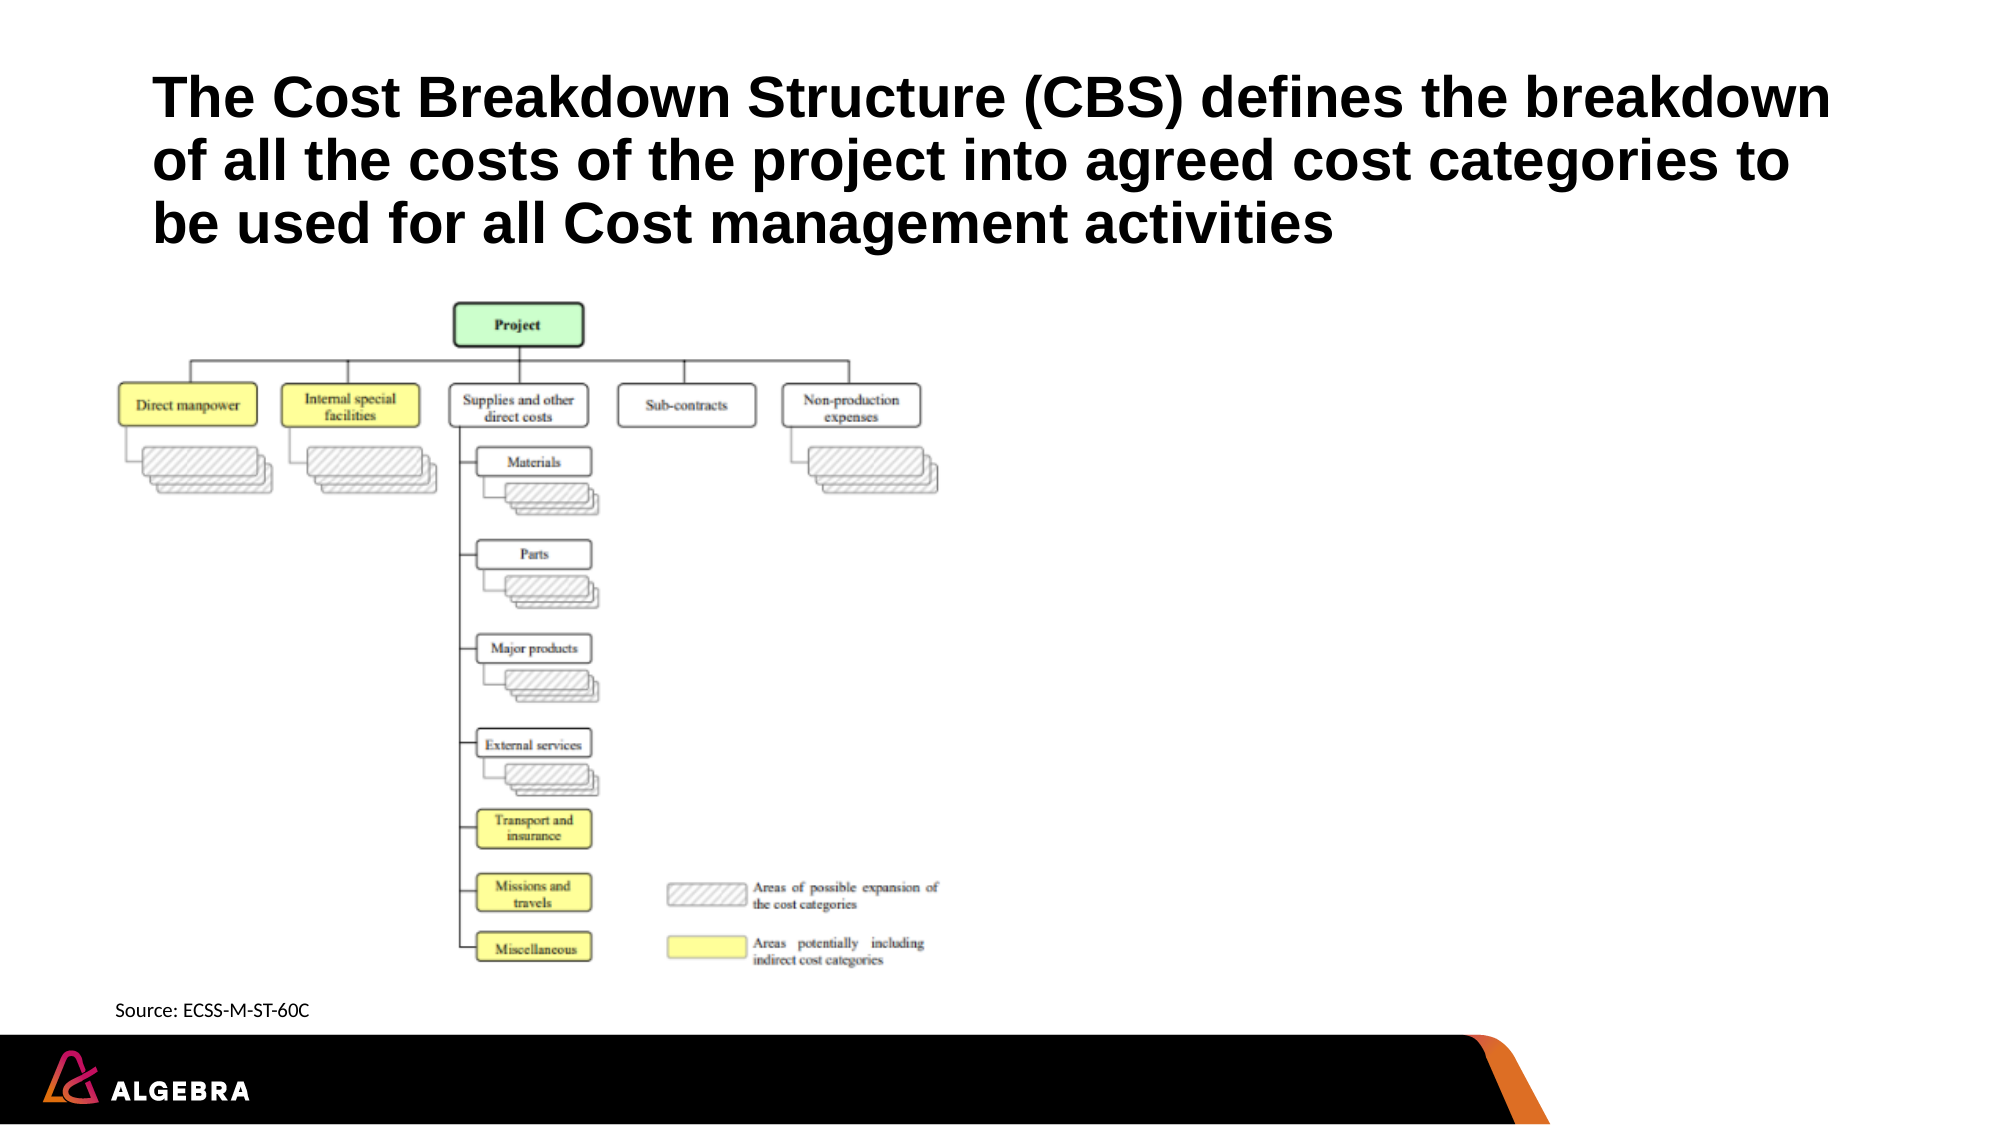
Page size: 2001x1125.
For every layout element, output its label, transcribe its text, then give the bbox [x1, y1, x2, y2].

picture [101, 294, 959, 984]
text_box Source: ECSS-M-ST-60C [100, 988, 360, 1025]
picture [0, 1034, 1733, 1125]
title The Cost Breakdown Structure (CBS) defines the breakdown of all the costs of the project into agreed cost categories to be used for all Cost management activities [137, 59, 1863, 278]
